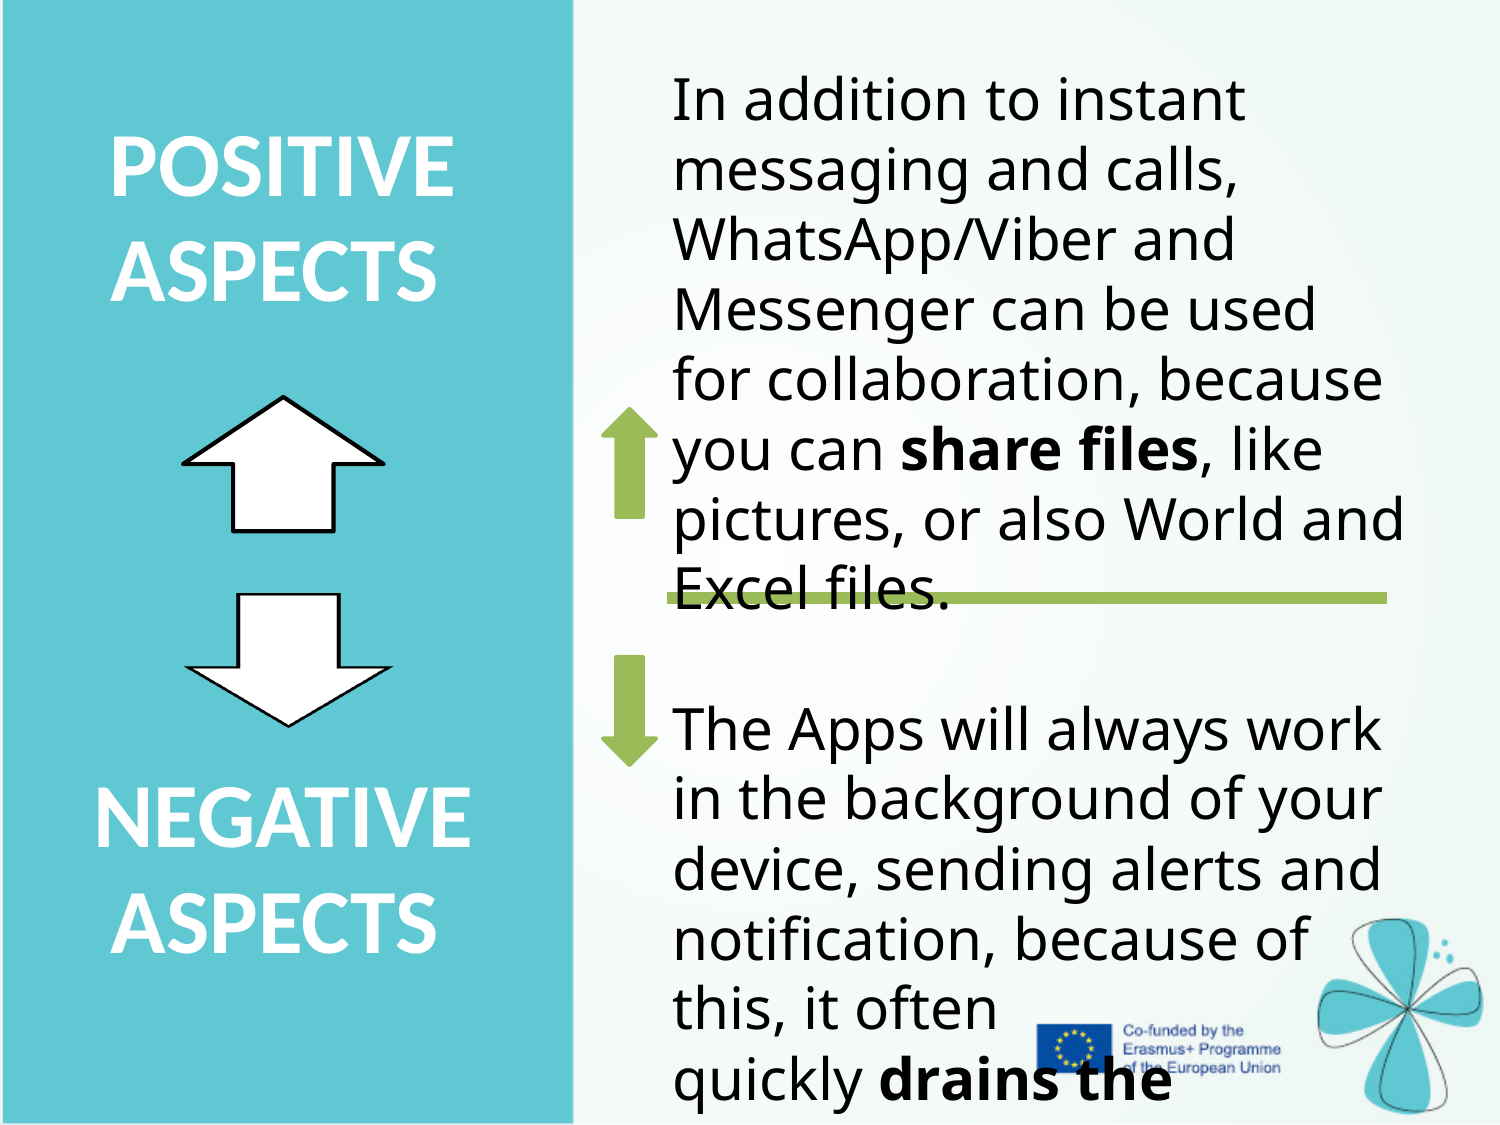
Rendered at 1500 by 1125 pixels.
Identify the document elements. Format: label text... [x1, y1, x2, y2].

table_header NEGAtive aspects [52, 765, 515, 976]
picture [0, 0, 1500, 1125]
table_header positive aspects [52, 114, 515, 325]
text_box [601, 654, 657, 767]
text_box [180, 395, 386, 534]
text_box [601, 406, 657, 519]
text_box In addition to instant messaging and calls, WhatsApp/Viber and Messenger can be used for collaboration, because you can share files, like pictures, or also World and Excel files. The Apps will always work in the background of your device, sending alerts and notification, because of this, it often quickly drains the battery of the device. [657, 54, 1424, 1125]
